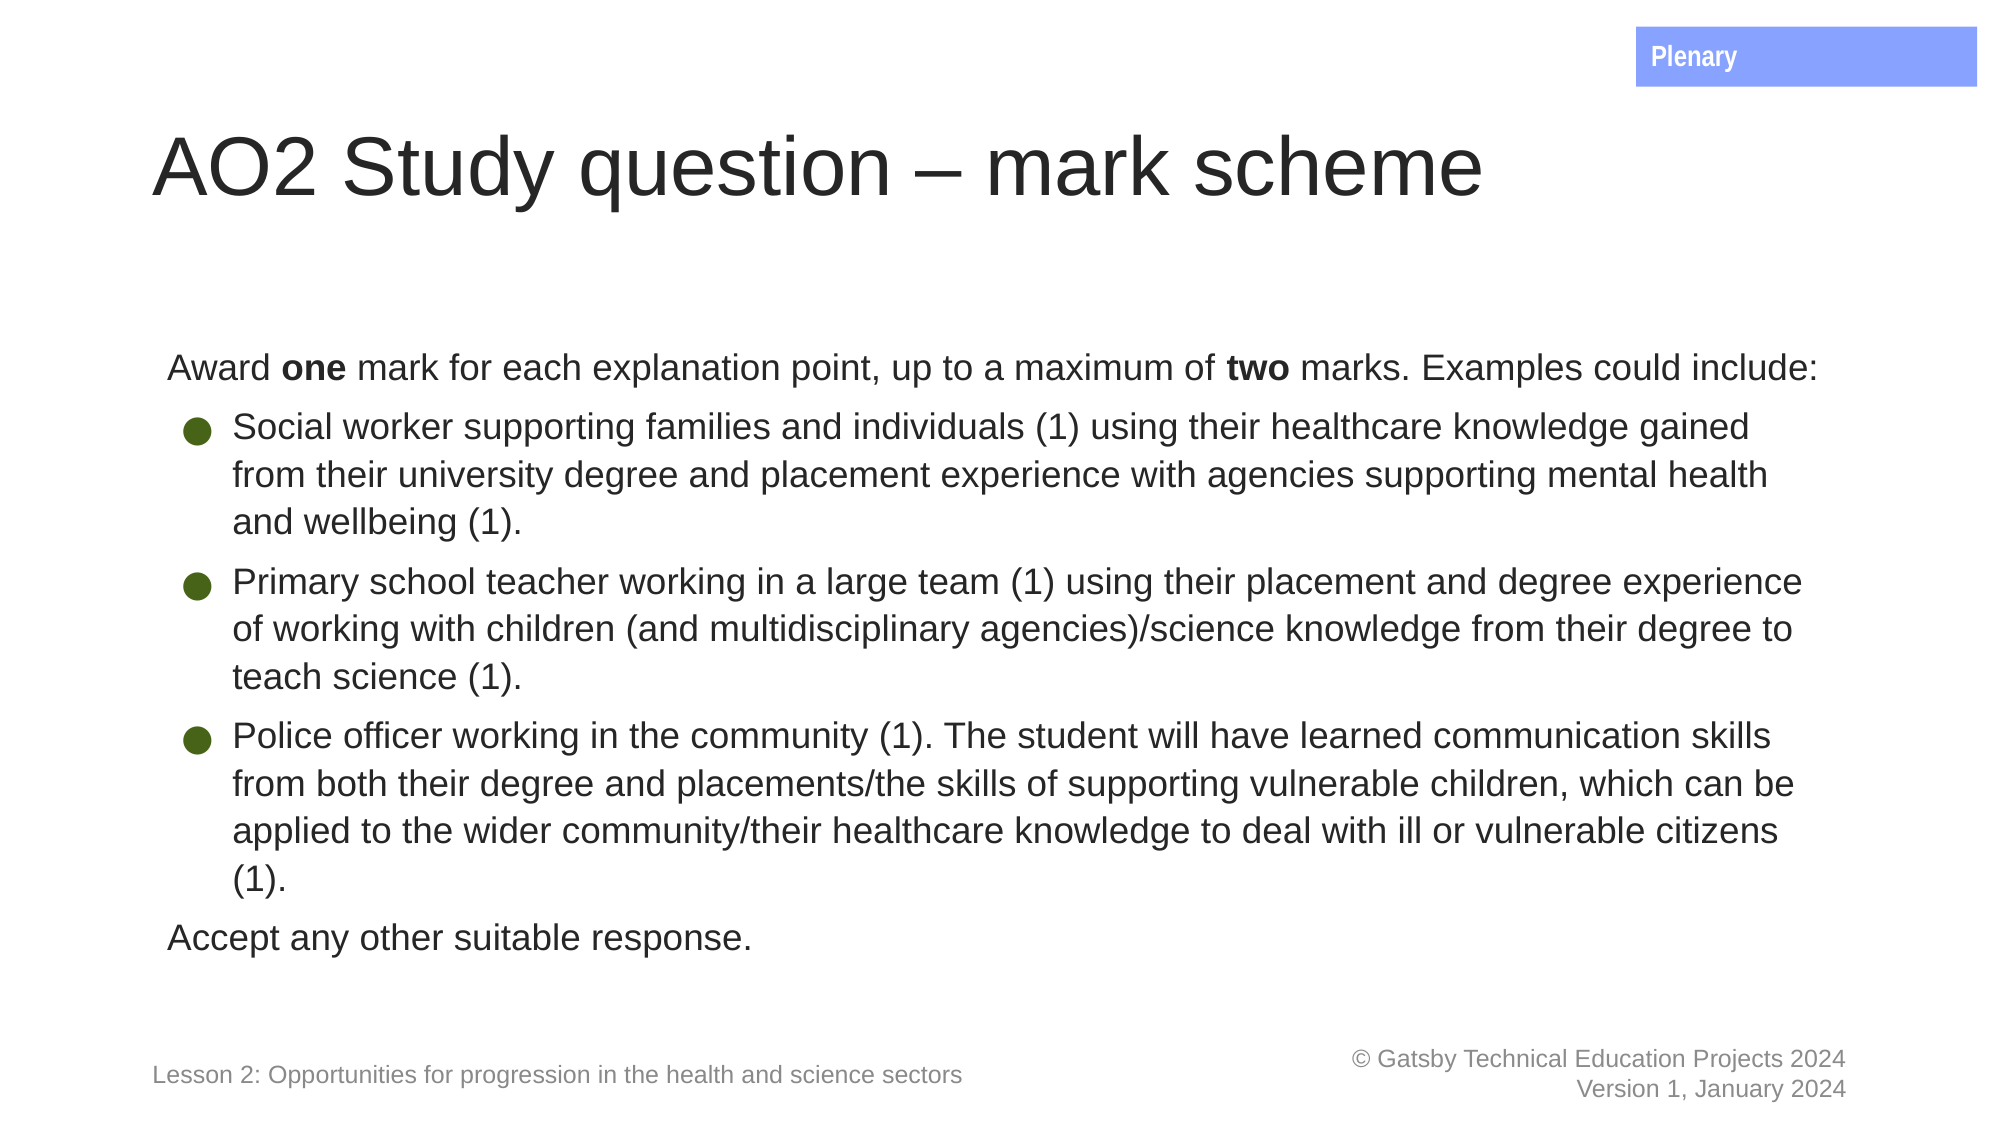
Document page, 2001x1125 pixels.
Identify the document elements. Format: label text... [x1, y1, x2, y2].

list Lesson 2: Opportunities for progression in the health and science sectors [137, 1042, 1045, 1103]
title AO2 Study question – mark scheme [137, 59, 1863, 278]
list Award one mark for each explanation point, up to a maximum of two marks. Examples could include: Social worker supporting families and individuals (1) using their healthcare knowledge gained from their university degree and placement experience with agencies supporting mental health and wellbeing (1). Primary school teacher working in a large team (1) using their placement and degree experience of working with children (and multidisciplinary agencies)/science knowledge from their degree to teach science (1). Police officer working in the community (1). The student will have learned communication skills from both their degree and placements/the skills of supporting vulnerable children, which can be applied to the wider community/their healthcare knowledge to deal with ill or vulnerable citizens (1). Accept any other suitable response. [137, 310, 1863, 1014]
list Plenary [1636, 26, 1978, 87]
